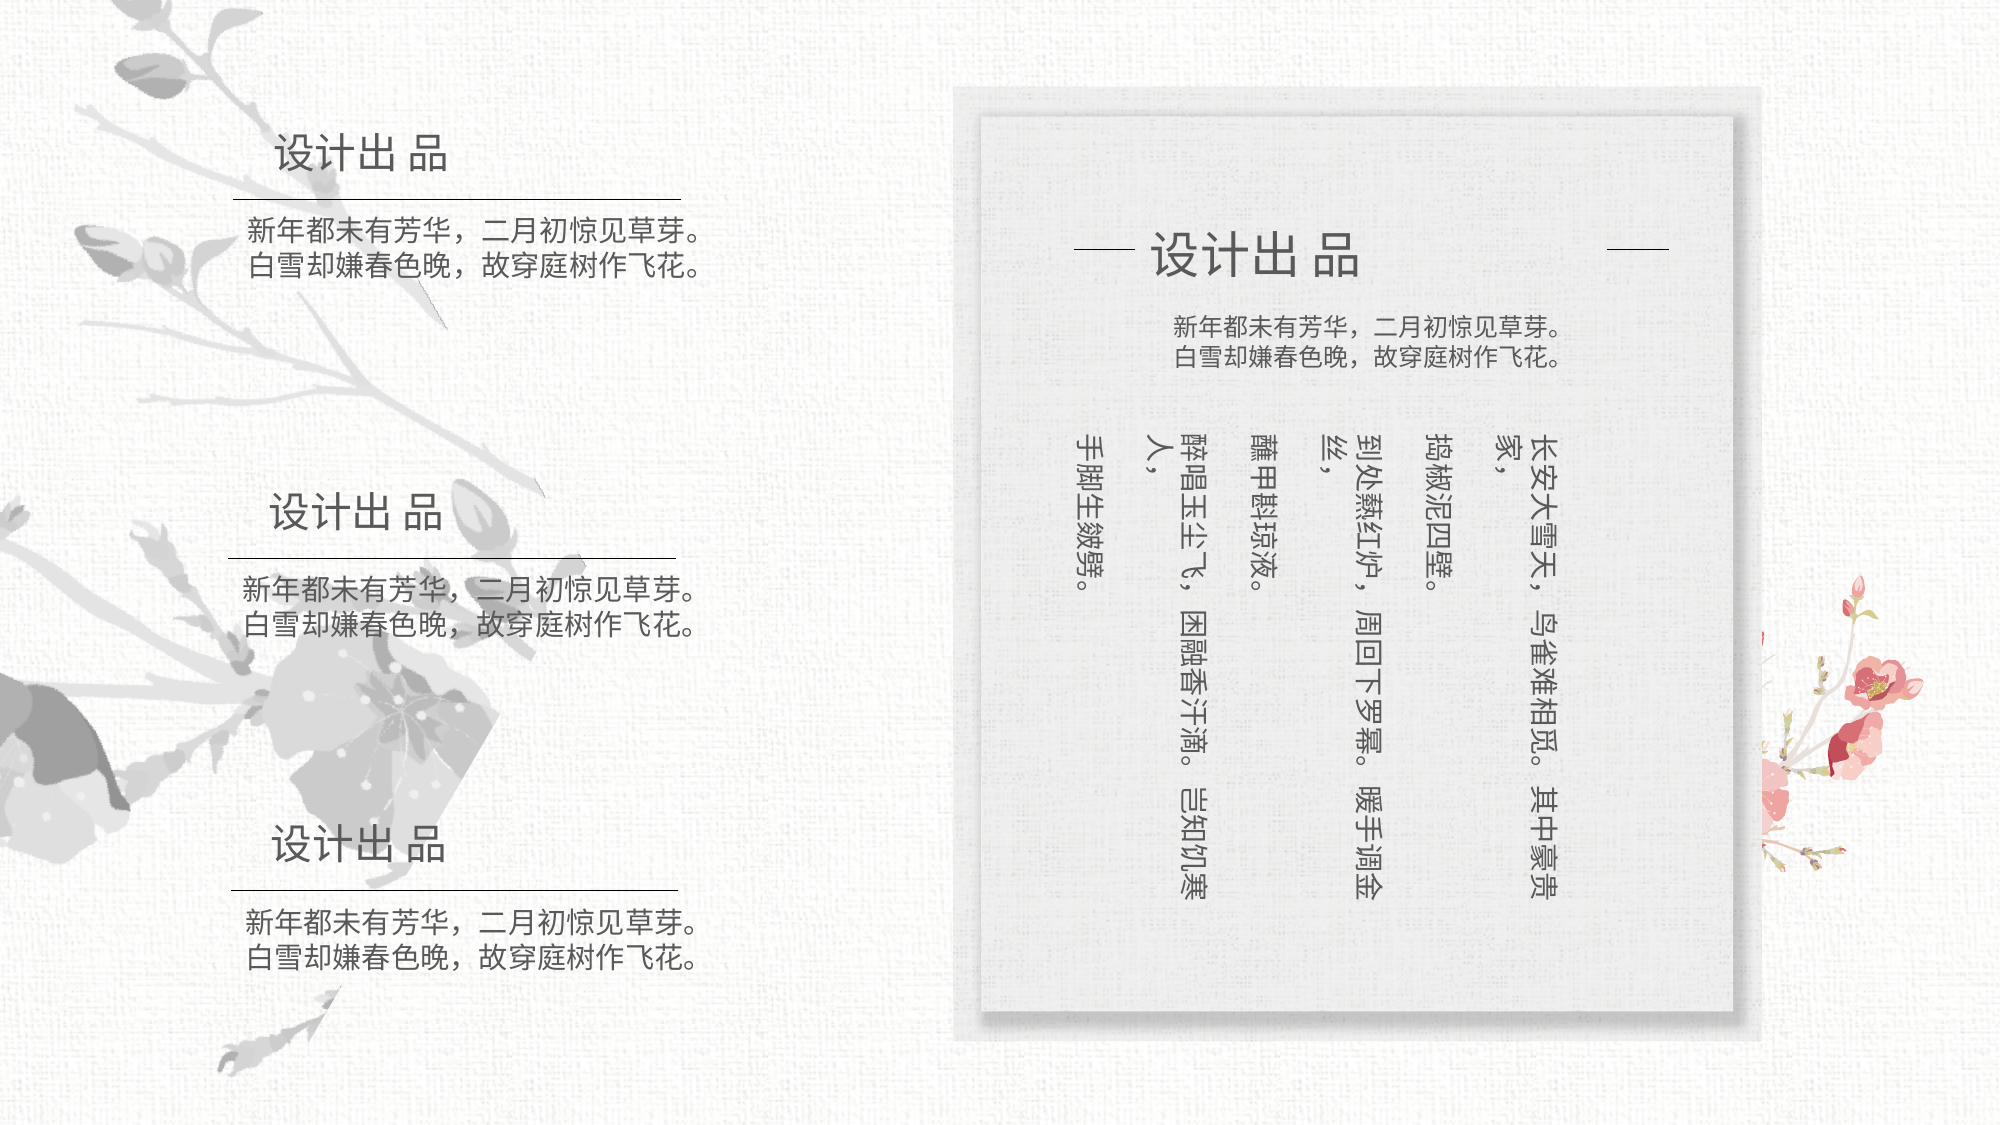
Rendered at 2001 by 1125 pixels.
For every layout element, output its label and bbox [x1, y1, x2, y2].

text_box [953, 86, 1762, 1042]
text_box [228, 810, 730, 983]
text_box [1073, 215, 1669, 292]
picture [1762, 568, 1924, 873]
picture [0, 20, 524, 1114]
text_box [230, 119, 733, 292]
text_box [225, 478, 728, 650]
